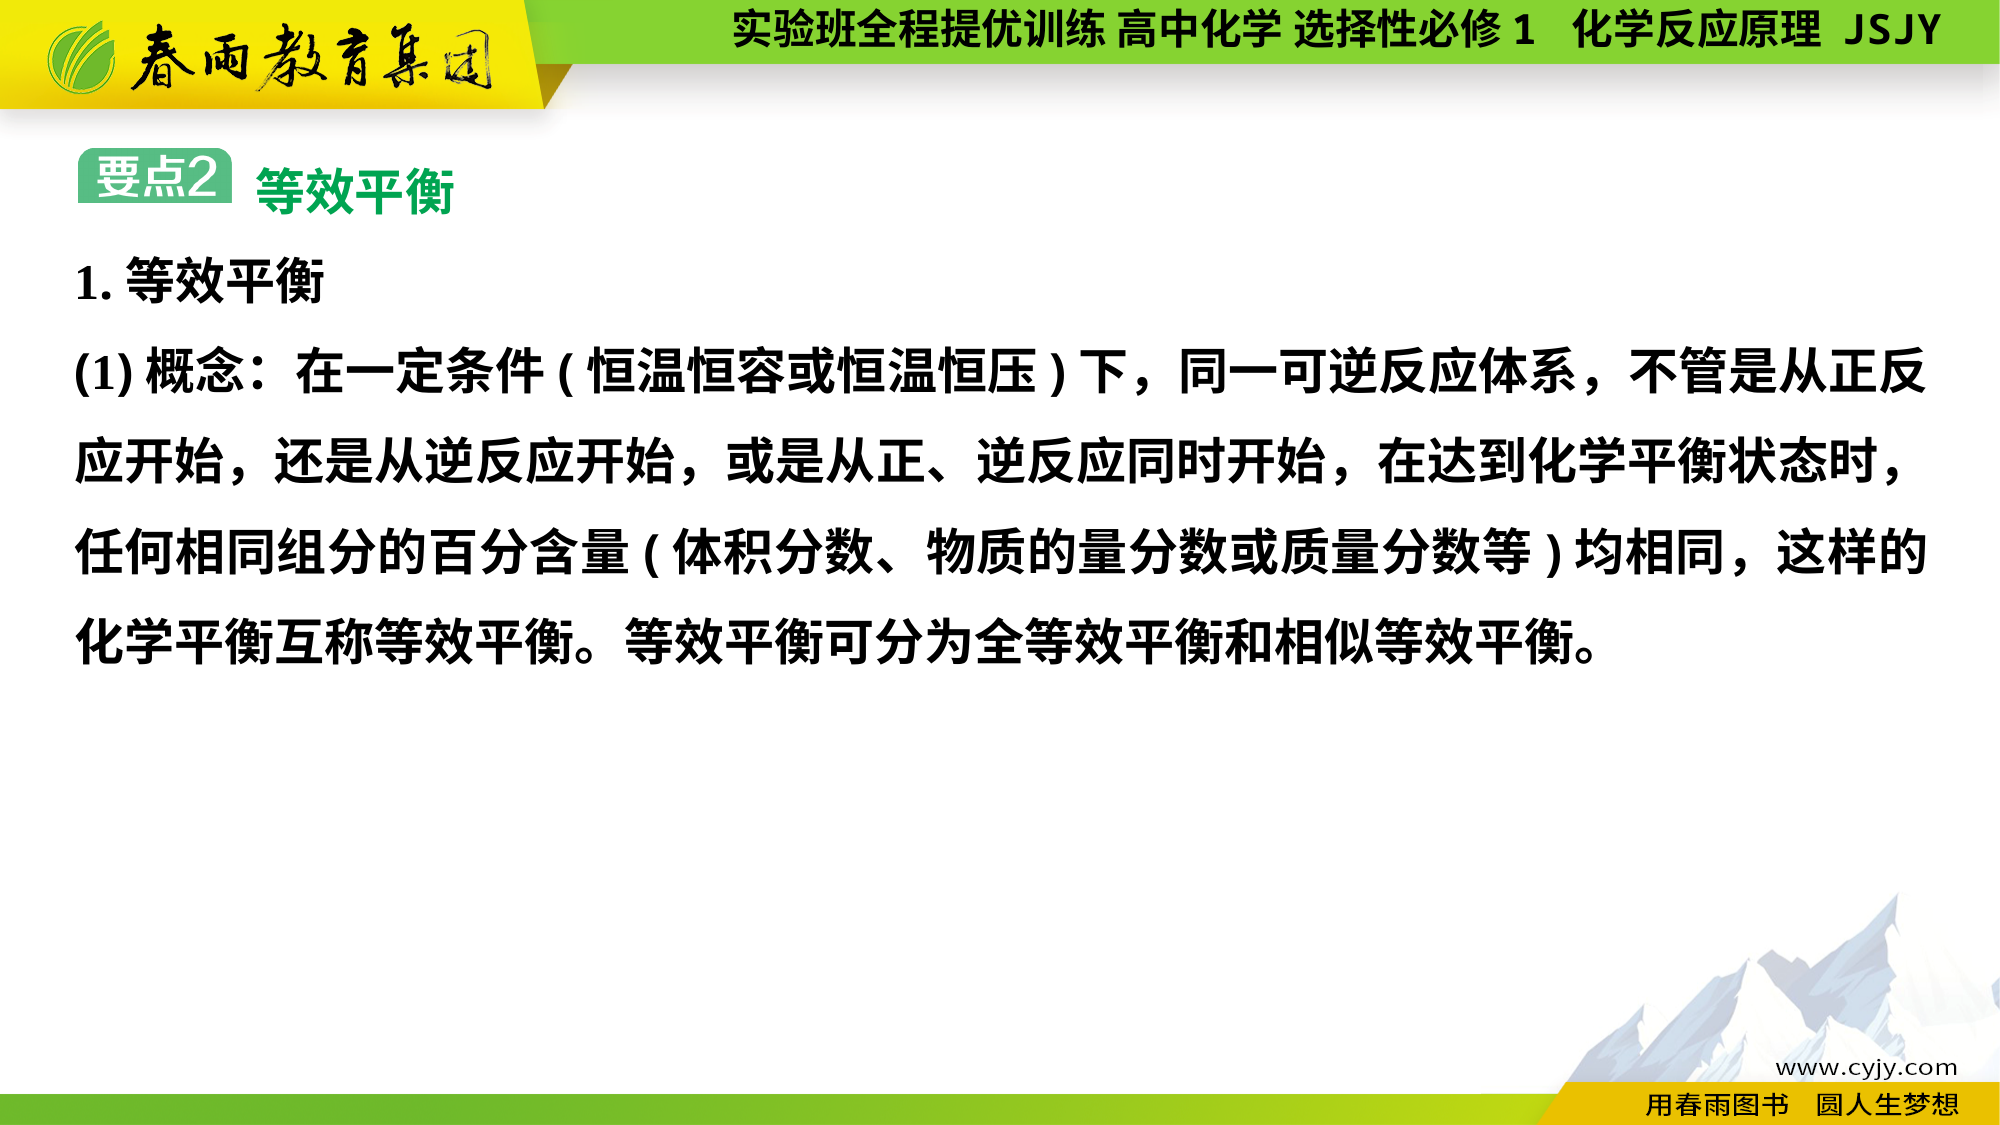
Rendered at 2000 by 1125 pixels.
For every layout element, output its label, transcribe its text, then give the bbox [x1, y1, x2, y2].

list 等效平衡 1.等效平衡 (1)概念：在一定条件(恒温恒容或恒温恒压)下，同一可逆反应体系，不管是从正反应开始，还是从逆反应开始，或是从正、逆反应同时开始，在达到化学平衡状态时，任何相同组分的百分含量(体积分数、物质的量分数或质量分数等)均相同，这样的化学平衡互称等效平衡。等效平衡可分为全等效平衡和相似等效平衡。 [59, 122, 1944, 672]
picture [0, 0, 2000, 1125]
